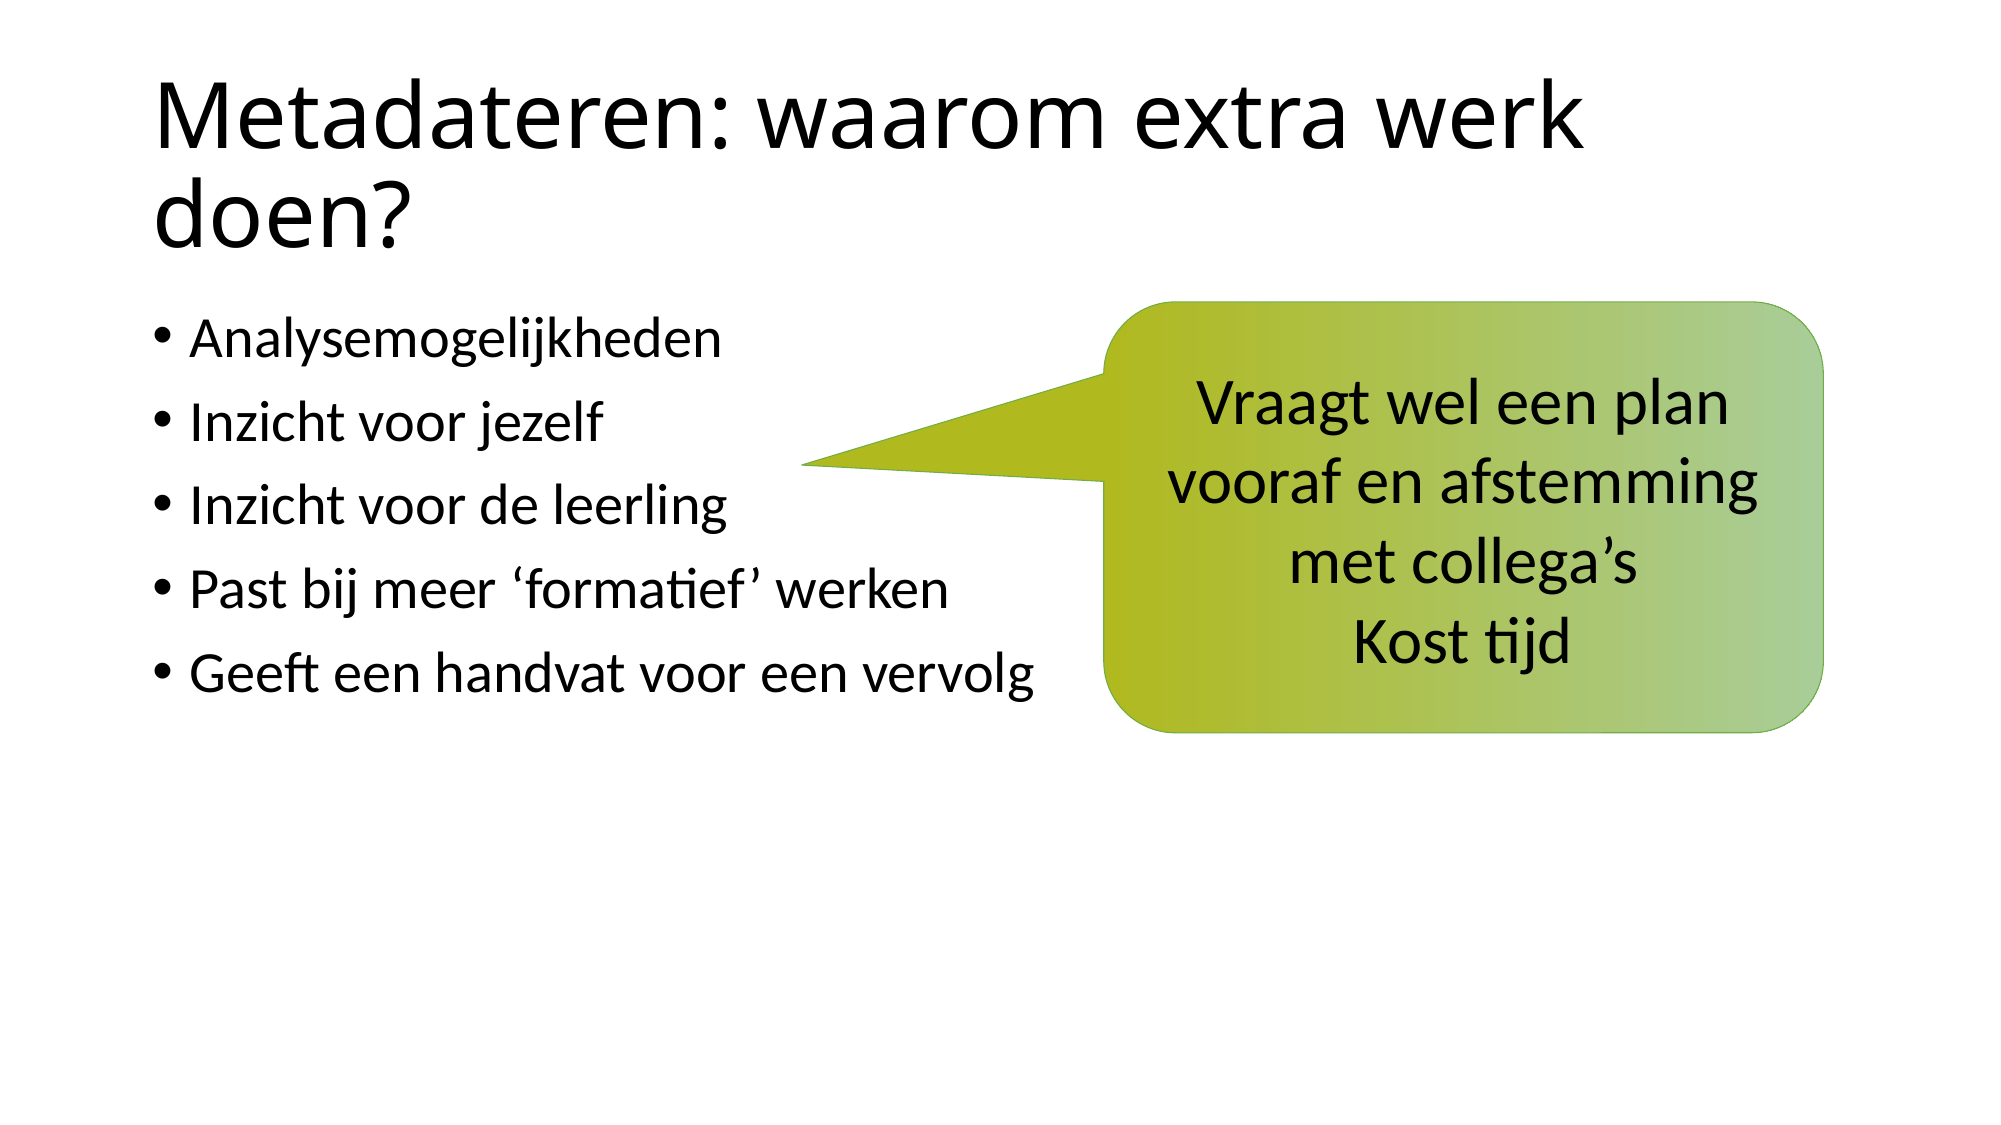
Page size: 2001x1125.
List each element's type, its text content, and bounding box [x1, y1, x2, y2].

list Analysemogelijkheden Inzicht voor jezelf Inzicht voor de leerling Past bij meer ‘formatief’ werken Geeft een handvat voor een vervolg [137, 299, 1863, 1014]
text_box Vraagt wel een plan vooraf en afstemming met collega’s Kost tijd [801, 301, 1824, 734]
title Metadateren: waarom extra werk doen? [137, 59, 1863, 278]
